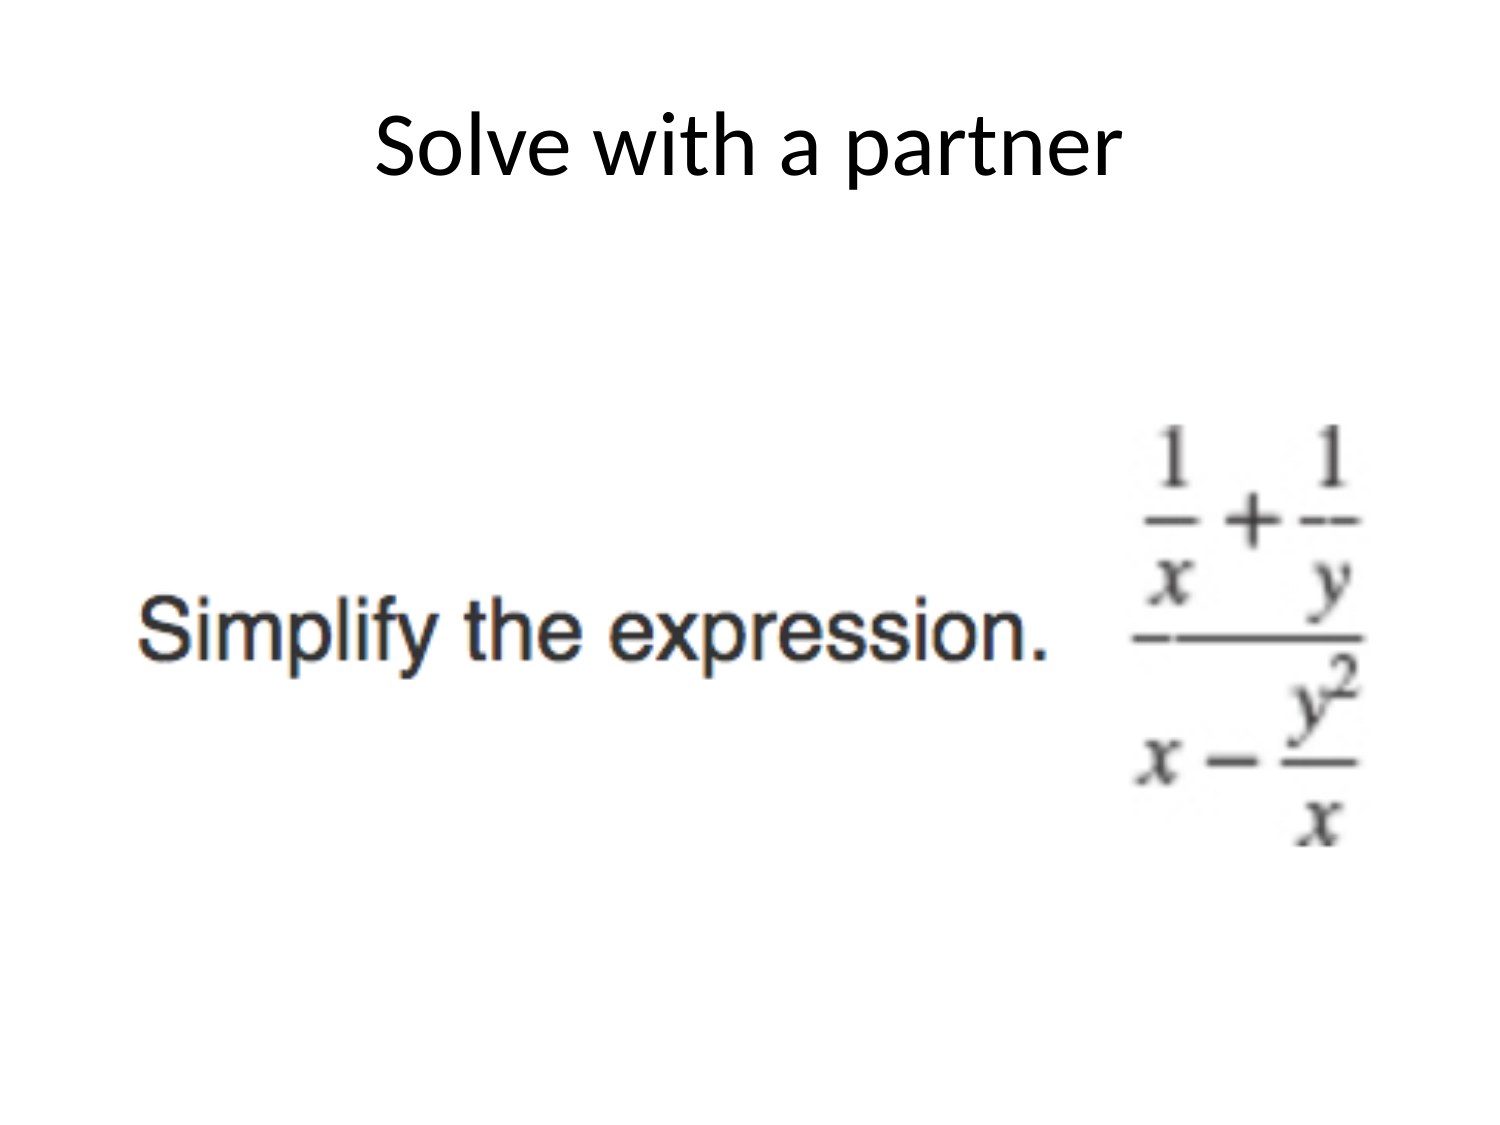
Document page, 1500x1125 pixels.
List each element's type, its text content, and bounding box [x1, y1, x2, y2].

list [74, 262, 1426, 1006]
title Solve with a partner [75, 45, 1425, 233]
